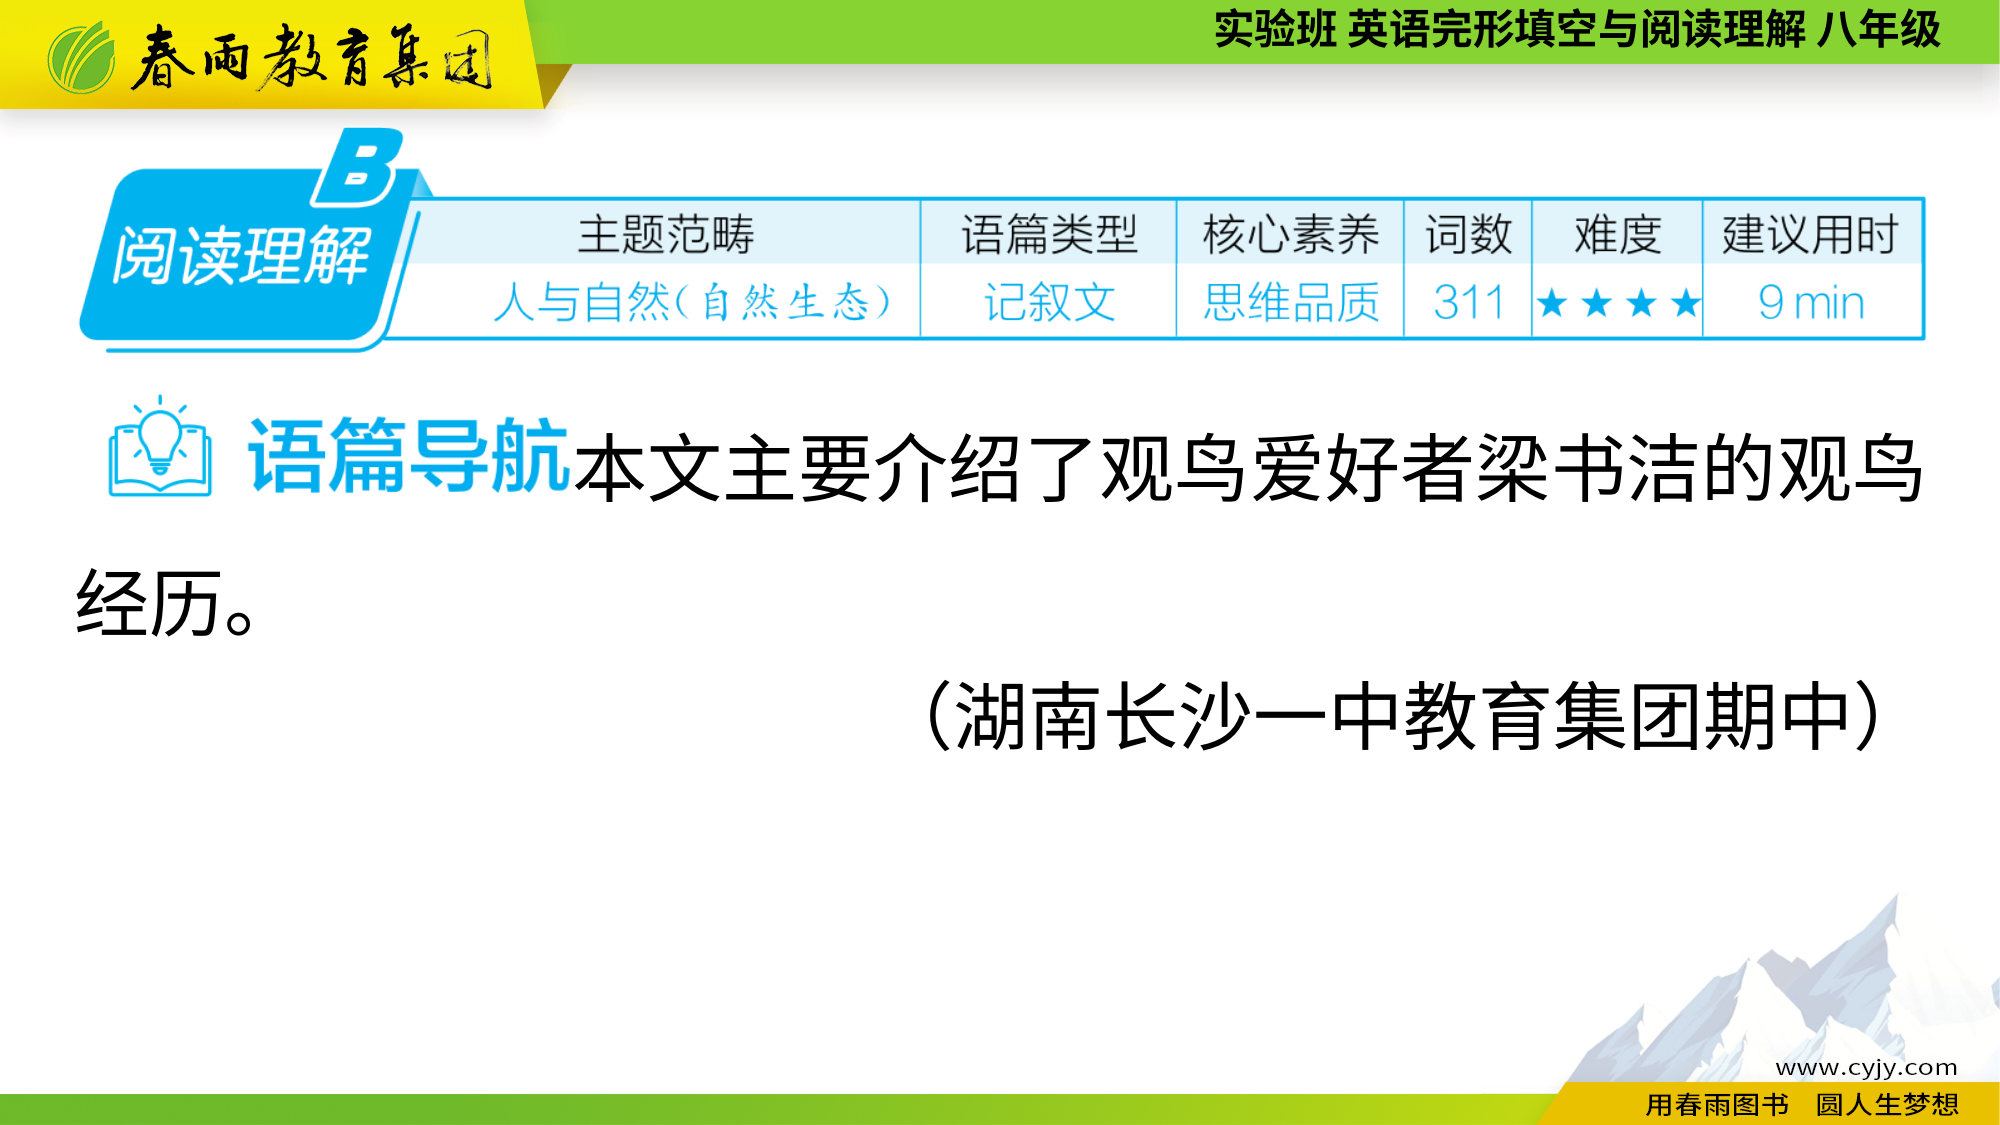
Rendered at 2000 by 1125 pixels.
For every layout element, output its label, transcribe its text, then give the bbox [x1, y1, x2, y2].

picture [0, 0, 2000, 1125]
list （湖南长沙一中教育集团期中） [59, 655, 1944, 752]
text_box 本文主要介绍了观鸟爱好者梁书洁的观鸟经历。 [59, 372, 1944, 655]
